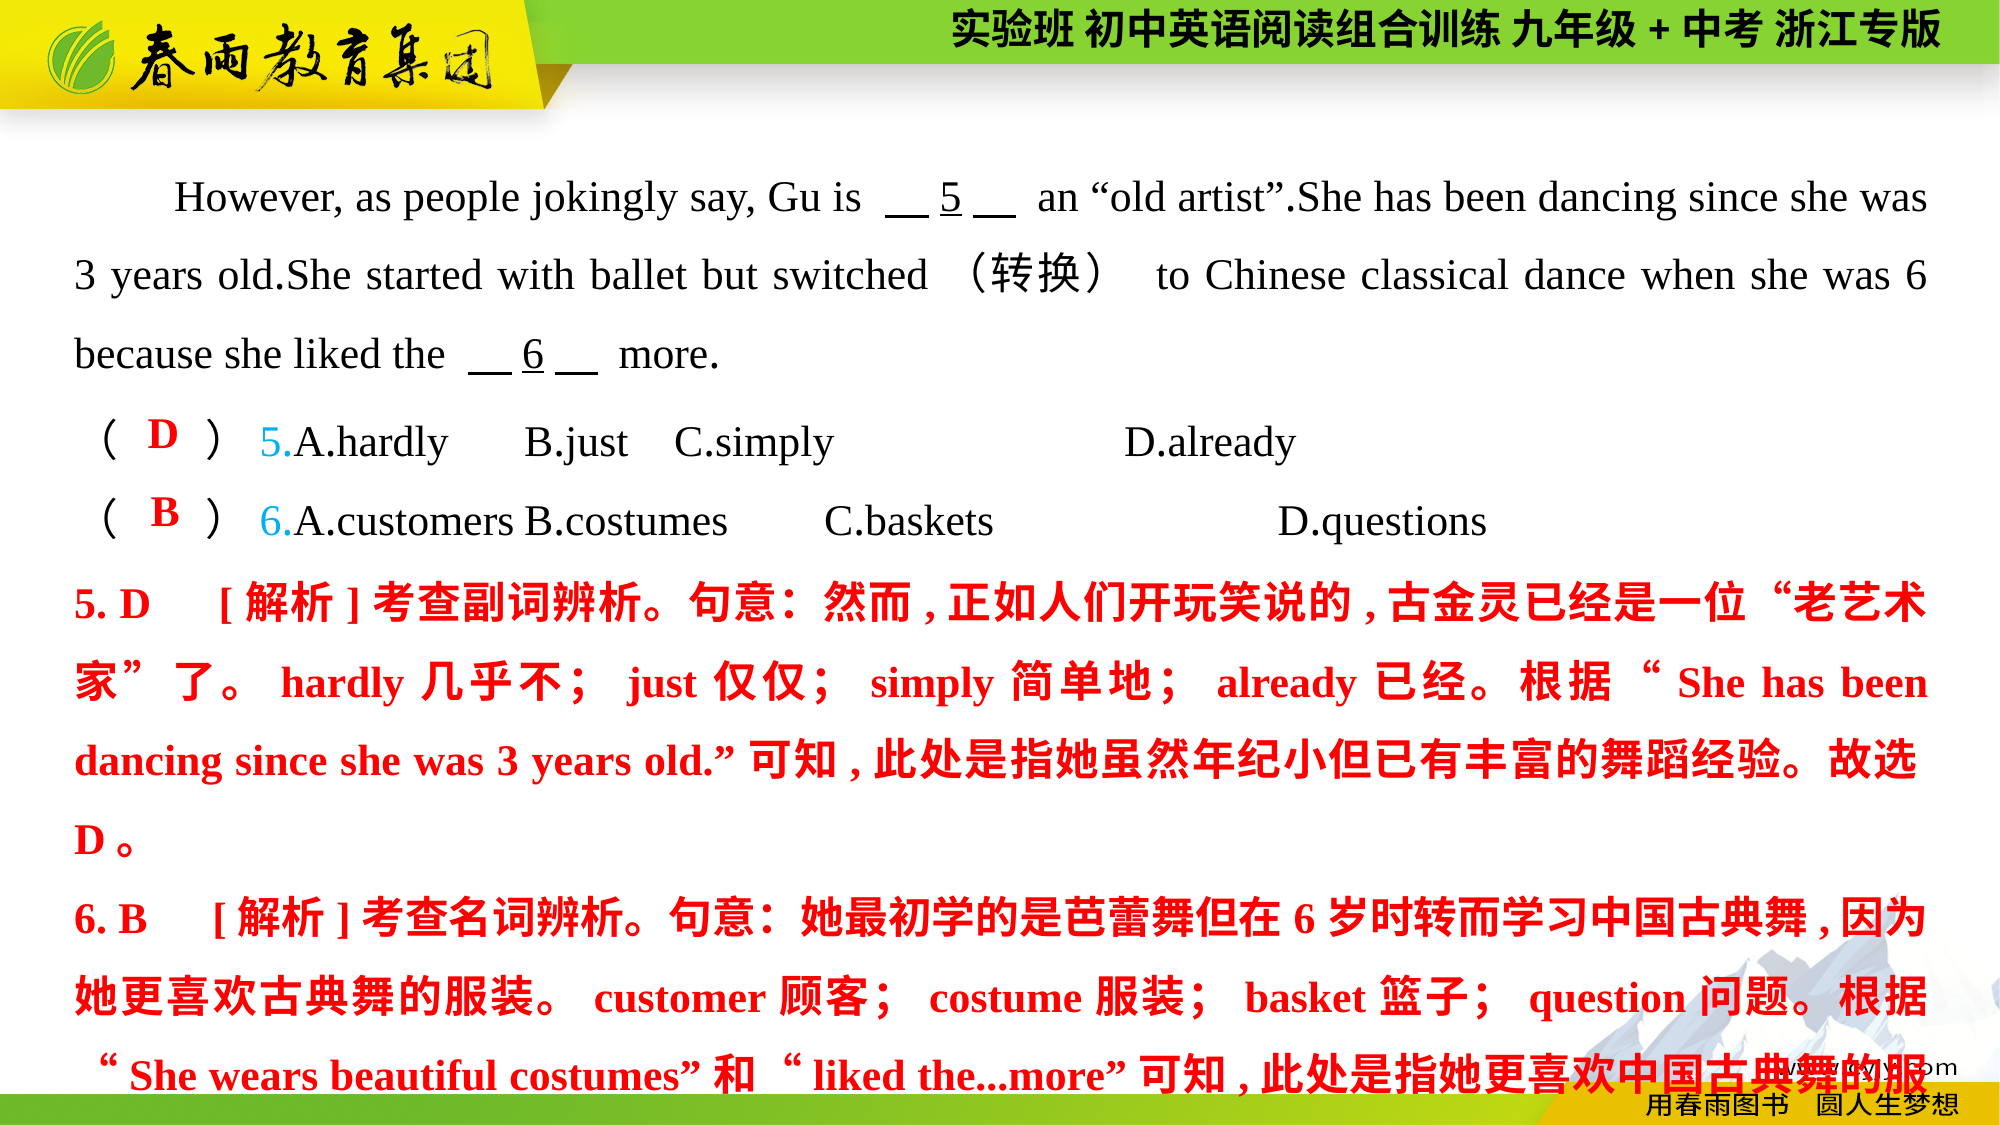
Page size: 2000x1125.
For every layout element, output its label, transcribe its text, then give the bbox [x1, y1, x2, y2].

text_box 5. D [解析]考查副词辨析。句意：然而,正如人们开玩笑说的,古金灵已经是一位“老艺术家”了。hardly几乎不；just仅仅；simply简单地；already已经。根据“She has been dancing since she was 3 years old.”可知,此处是指她虽然年纪小但已有丰富的舞蹈经验。故选D。 6. B [解析]考查名词辨析。句意：她最初学的是芭蕾舞但在6岁时转而学习中国古典舞,因为她更喜欢古典舞的服装。customer顾客；costume服装；basket篮子；question问题。根据“She wears beautiful costumes”和“liked the...more”可知,此处是指她更喜欢中国古典舞的服装。故选B。 [59, 540, 1944, 1125]
picture [0, 0, 2000, 1125]
list However, as people jokingly say, Gu is 5 an “old artist”.She has been dancing since she was 3 years old.She started with ballet but switched（转换） to Chinese classical dance when she was 6 because she liked the 6 more. [59, 133, 1944, 378]
text_box B [135, 475, 195, 543]
text_box （ ）5.A.hardly B.just C.simply D.already （ ）6.A.customers B.costumes C.baskets D.questions [59, 379, 1944, 540]
text_box D [132, 397, 195, 465]
